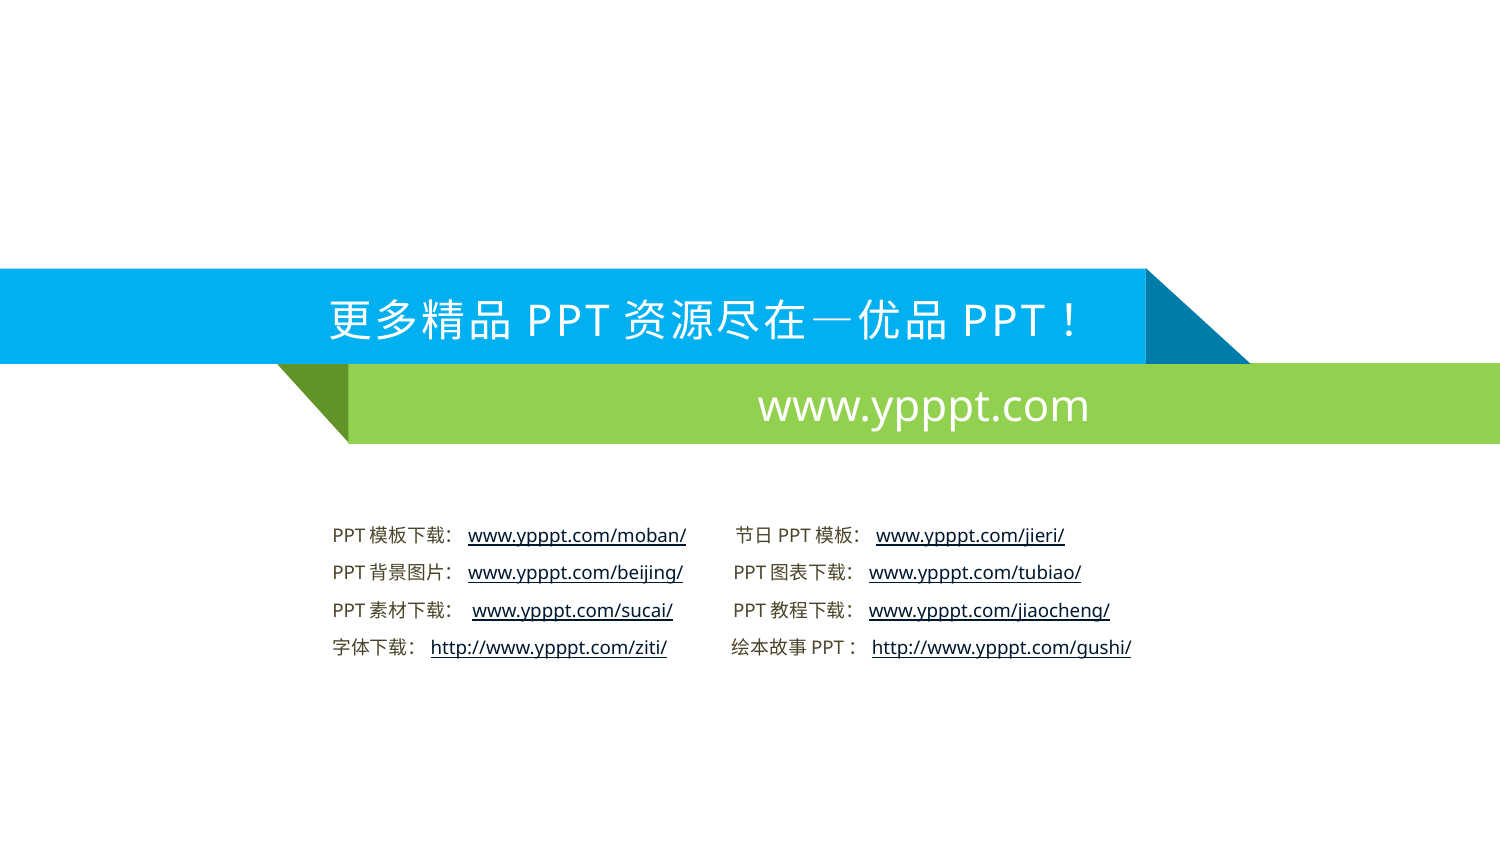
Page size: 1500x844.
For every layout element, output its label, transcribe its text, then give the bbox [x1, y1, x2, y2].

text_box [276, 365, 347, 443]
text_box [1144, 265, 1254, 365]
text_box PPT模板下载：www.ypppt.com/moban/ 节日PPT模板：www.ypppt.com/jieri/ PPT背景图片：www.ypppt.com/beijing/ PPT图表下载：www.ypppt.com/tubiao/ PPT素材下载： www.ypppt.com/sucai/ PPT教程下载：www.ypppt.com/jiaocheng/ 字体下载：http://www.ypppt.com/ziti/ 绘本故事PPT：http://www.ypppt.com/gushi/ [317, 482, 1168, 691]
text_box www.ypppt.com [347, 362, 1500, 445]
text_box 更多精品PPT资源尽在—优品PPT！ [0, 268, 1144, 365]
